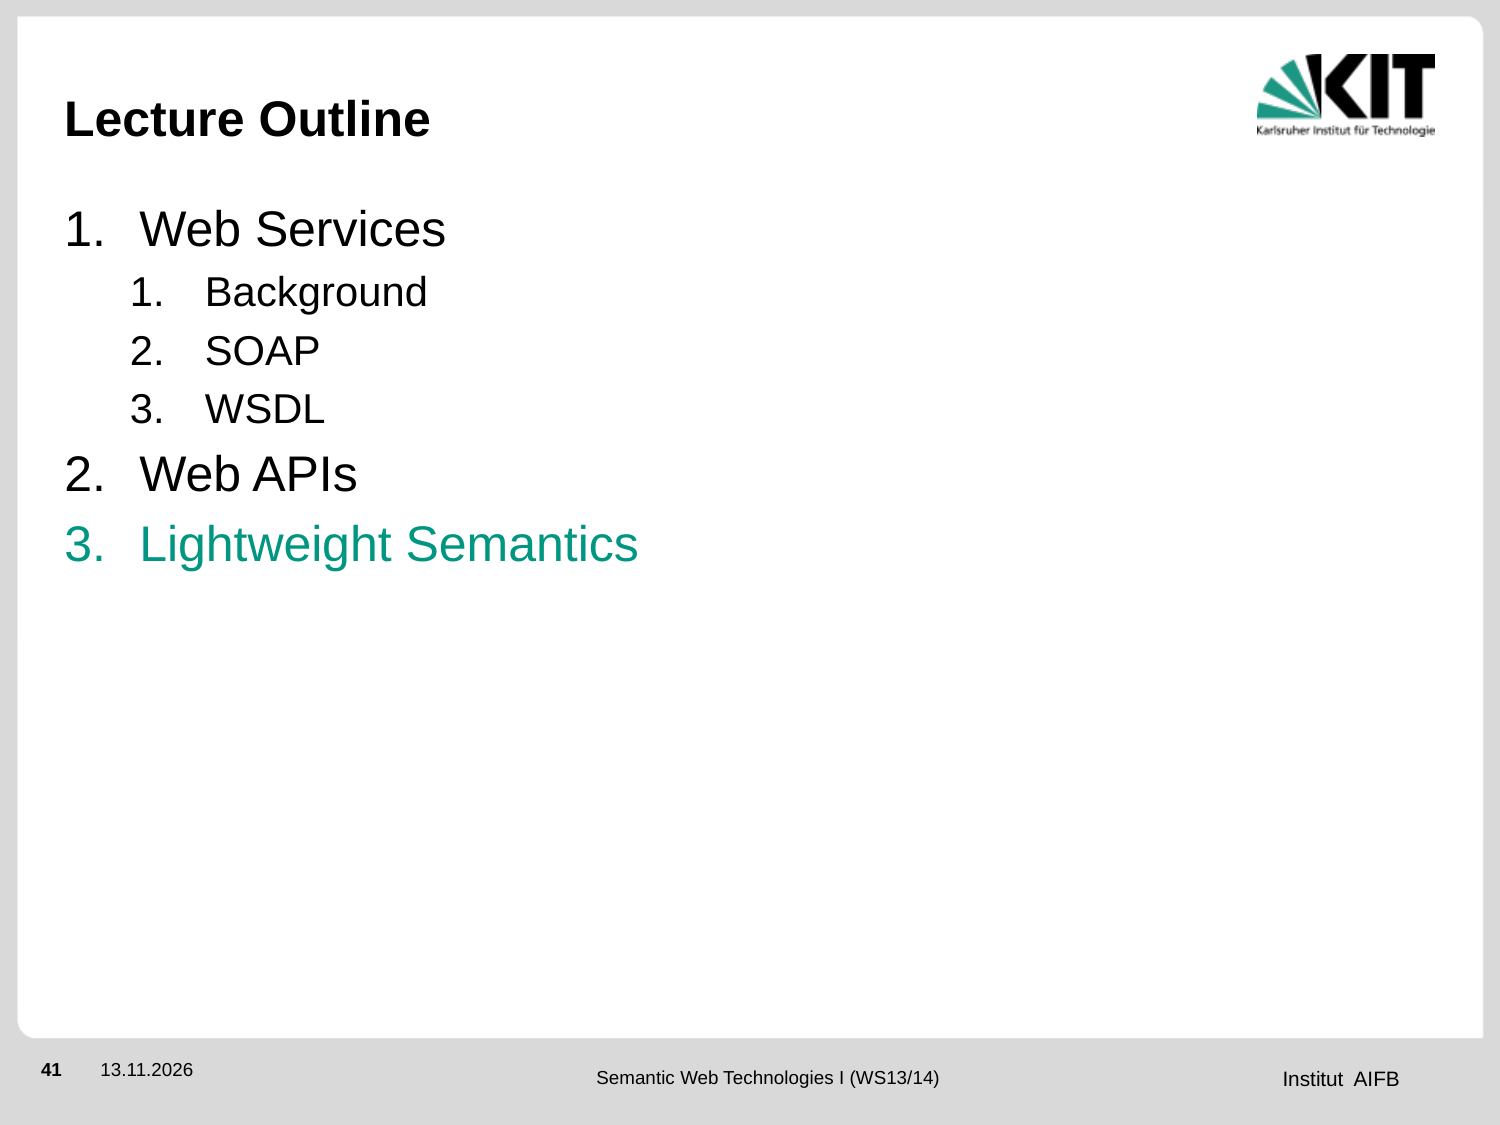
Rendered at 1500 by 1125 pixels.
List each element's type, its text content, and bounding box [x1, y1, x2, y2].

title Lecture Outline [64, 54, 1198, 147]
list Web Services Background SOAP WSDL Web APIs Lightweight Semantics [64, 196, 1436, 1000]
picture [0, 0, 1500, 1125]
